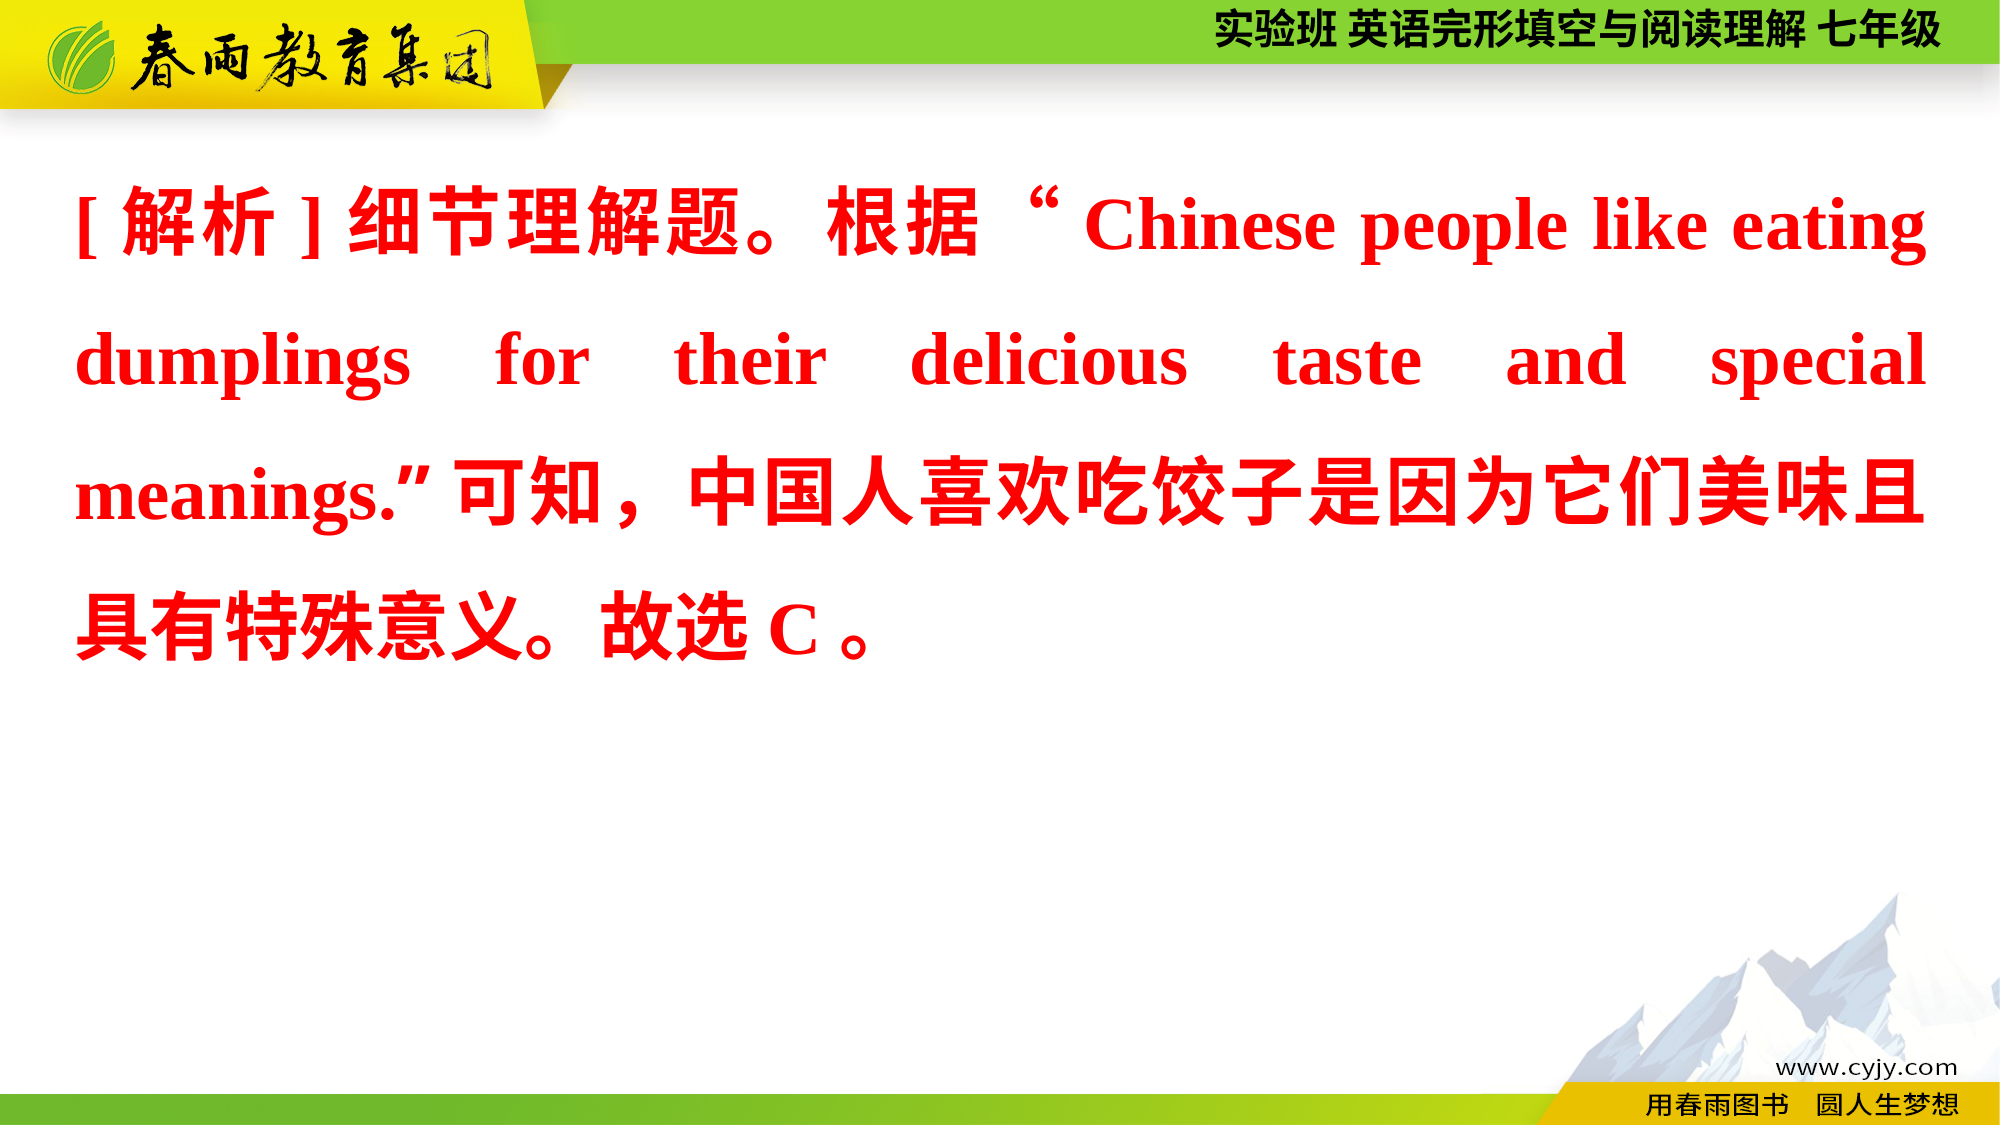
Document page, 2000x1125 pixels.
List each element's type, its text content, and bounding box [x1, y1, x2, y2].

list [解析]细节理解题。根据“Chinese people like eating dumplings for their delicious taste and special meanings.”可知，中国人喜欢吃饺子是因为它们美味且具有特殊意义。故选C。 [59, 122, 1944, 666]
picture [0, 0, 2000, 1125]
